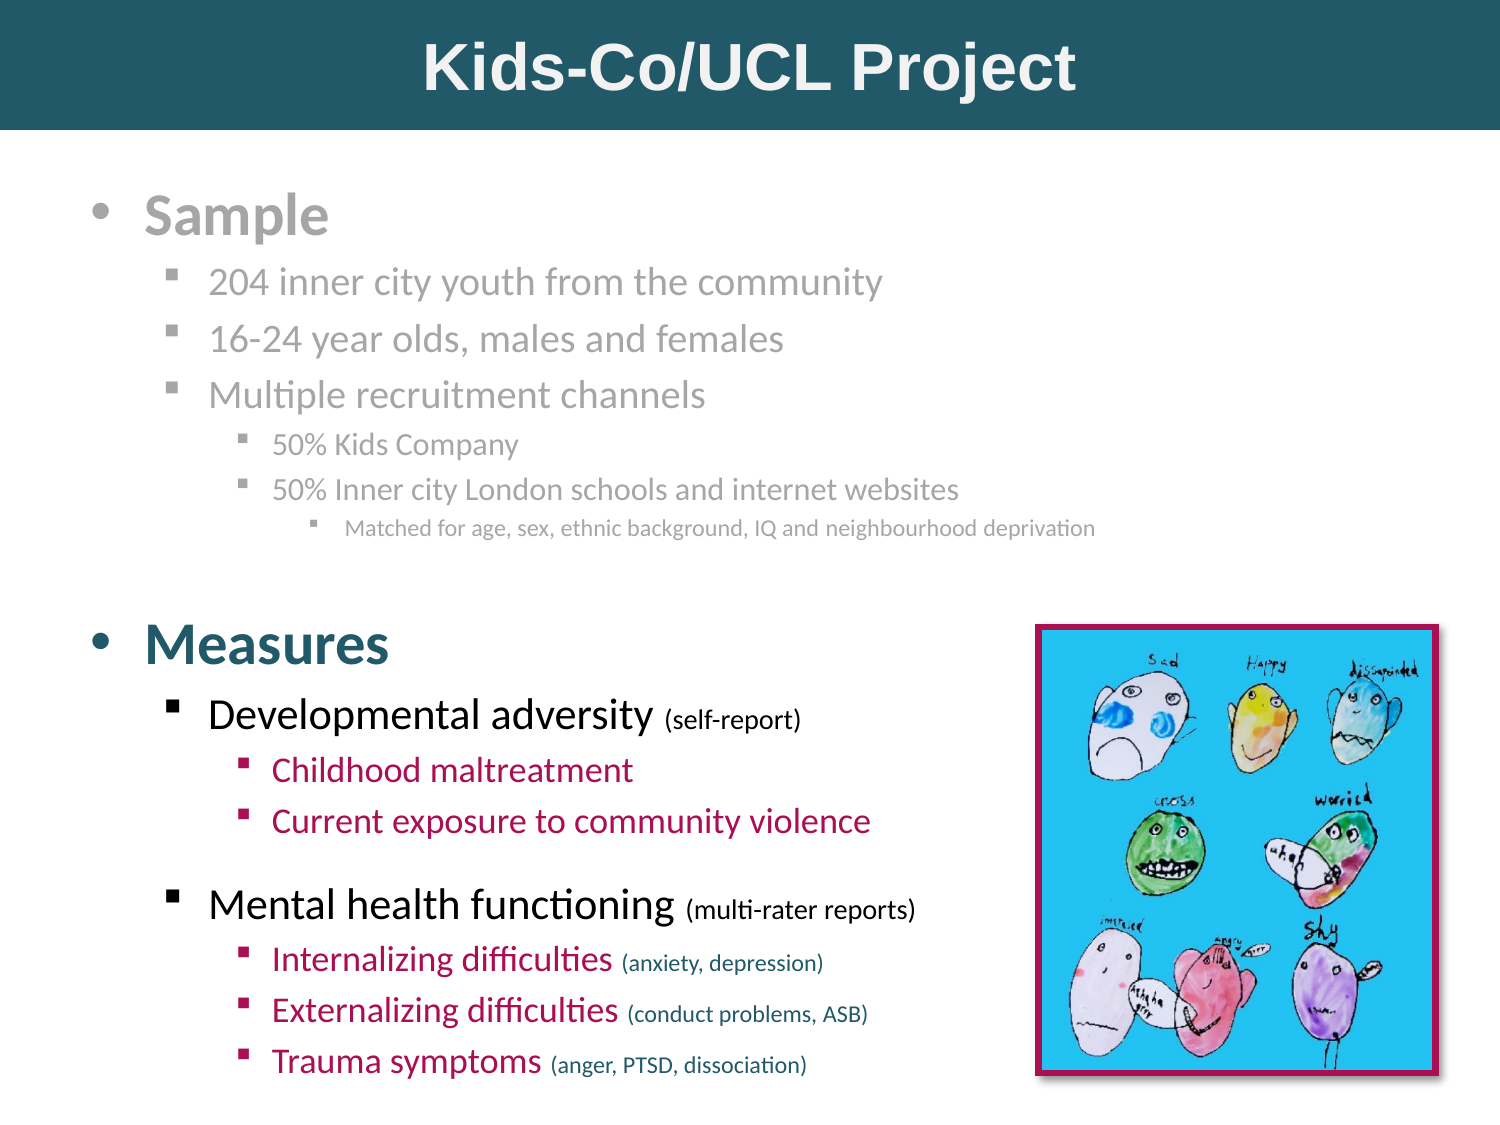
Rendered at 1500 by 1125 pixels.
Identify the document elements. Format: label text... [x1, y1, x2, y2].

list Sample 204 inner city youth from the community 16-24 year olds, males and females Multiple recruitment channels 50% Kids Company 50% Inner city London schools and internet websites Matched for age, sex, ethnic background, IQ and neighbourhood deprivation Measures Developmental adversity (self-report) Childhood maltreatment Current exposure to community violence Mental health functioning (multi-rater reports) Internalizing difficulties (anxiety, depression) Externalizing difficulties (conduct problems, ASB) Trauma symptoms (anger, PTSD, dissociation) [75, 167, 1472, 1094]
picture [1041, 629, 1433, 1071]
text_box Kids-Co/UCL Project [0, 0, 1500, 130]
